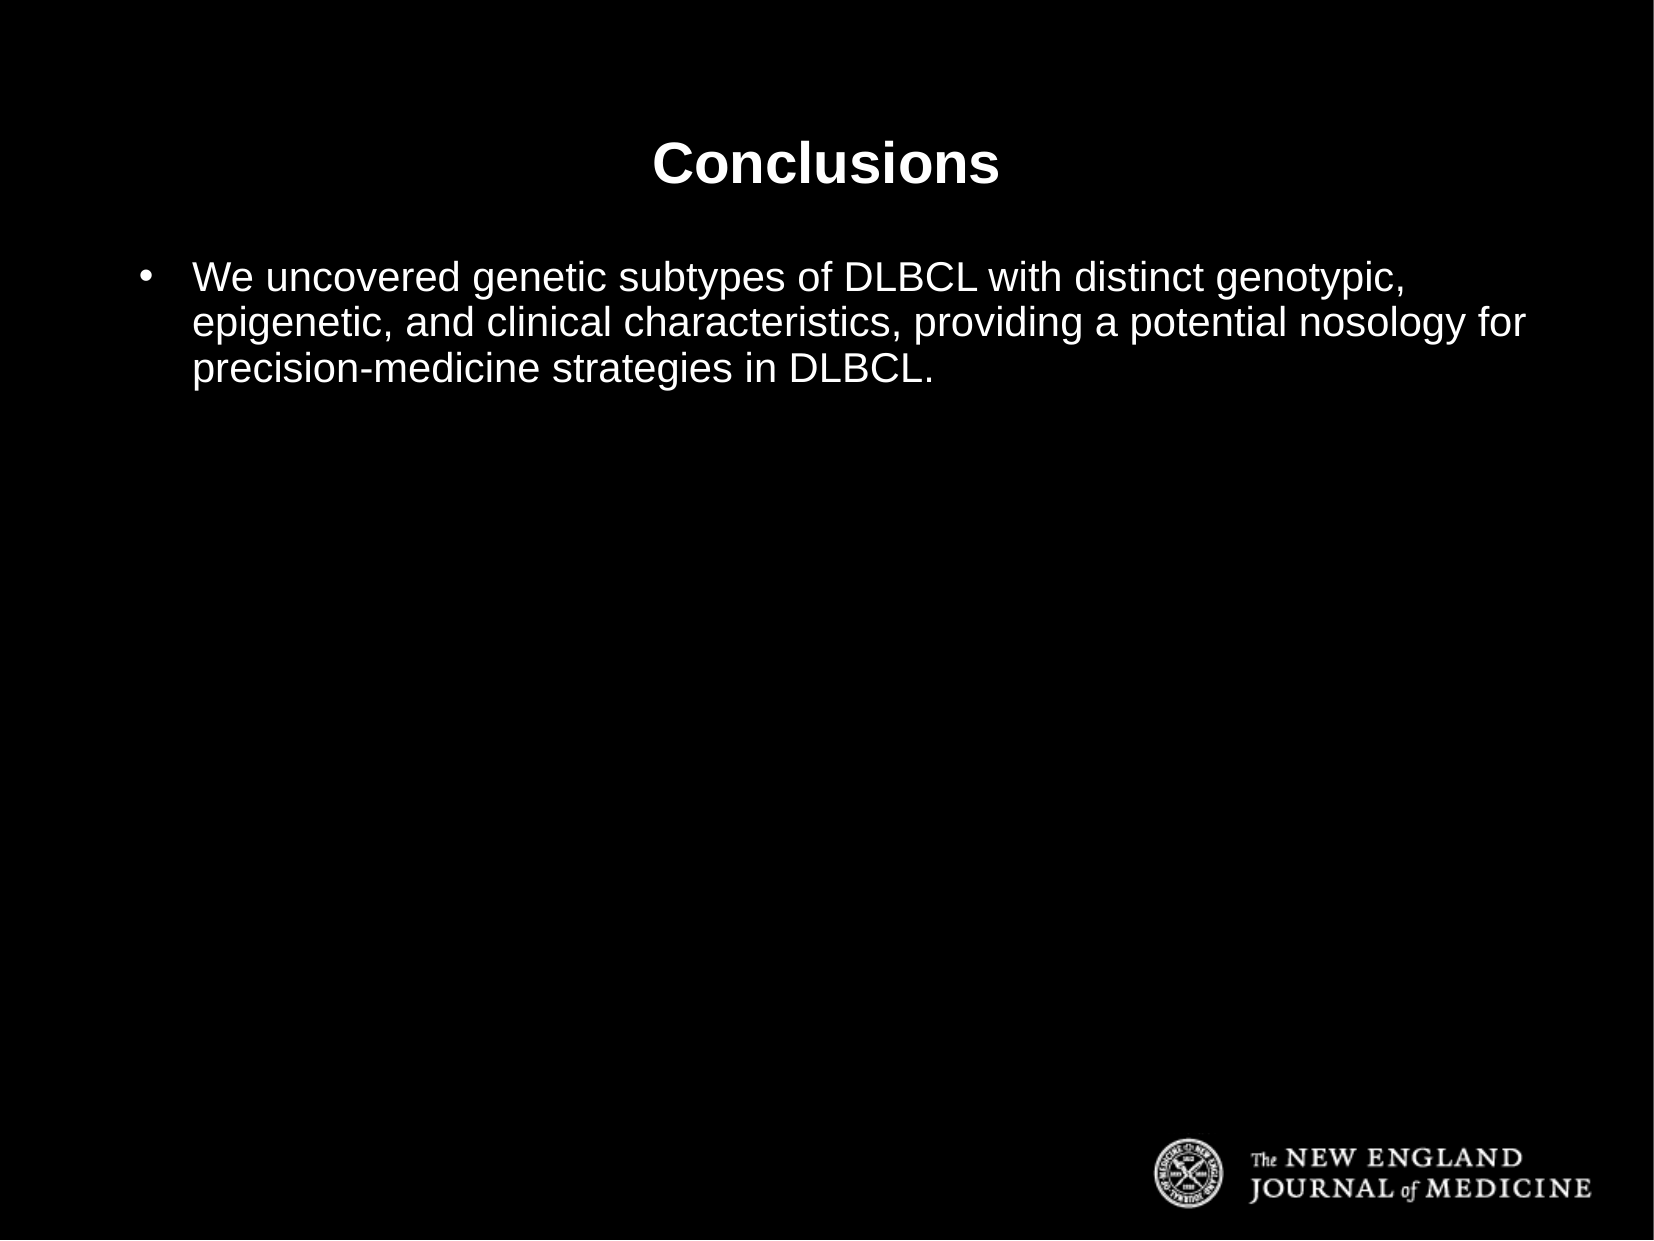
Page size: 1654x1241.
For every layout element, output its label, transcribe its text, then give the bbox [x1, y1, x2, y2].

picture [1141, 1133, 1606, 1213]
text_box Conclusions [121, 129, 1533, 198]
list We uncovered genetic subtypes of DLBCL with distinct genotypic, epigenetic, and clinical characteristics, providing a potential nosology for precision-medicine strategies in DLBCL. [121, 253, 1534, 1115]
